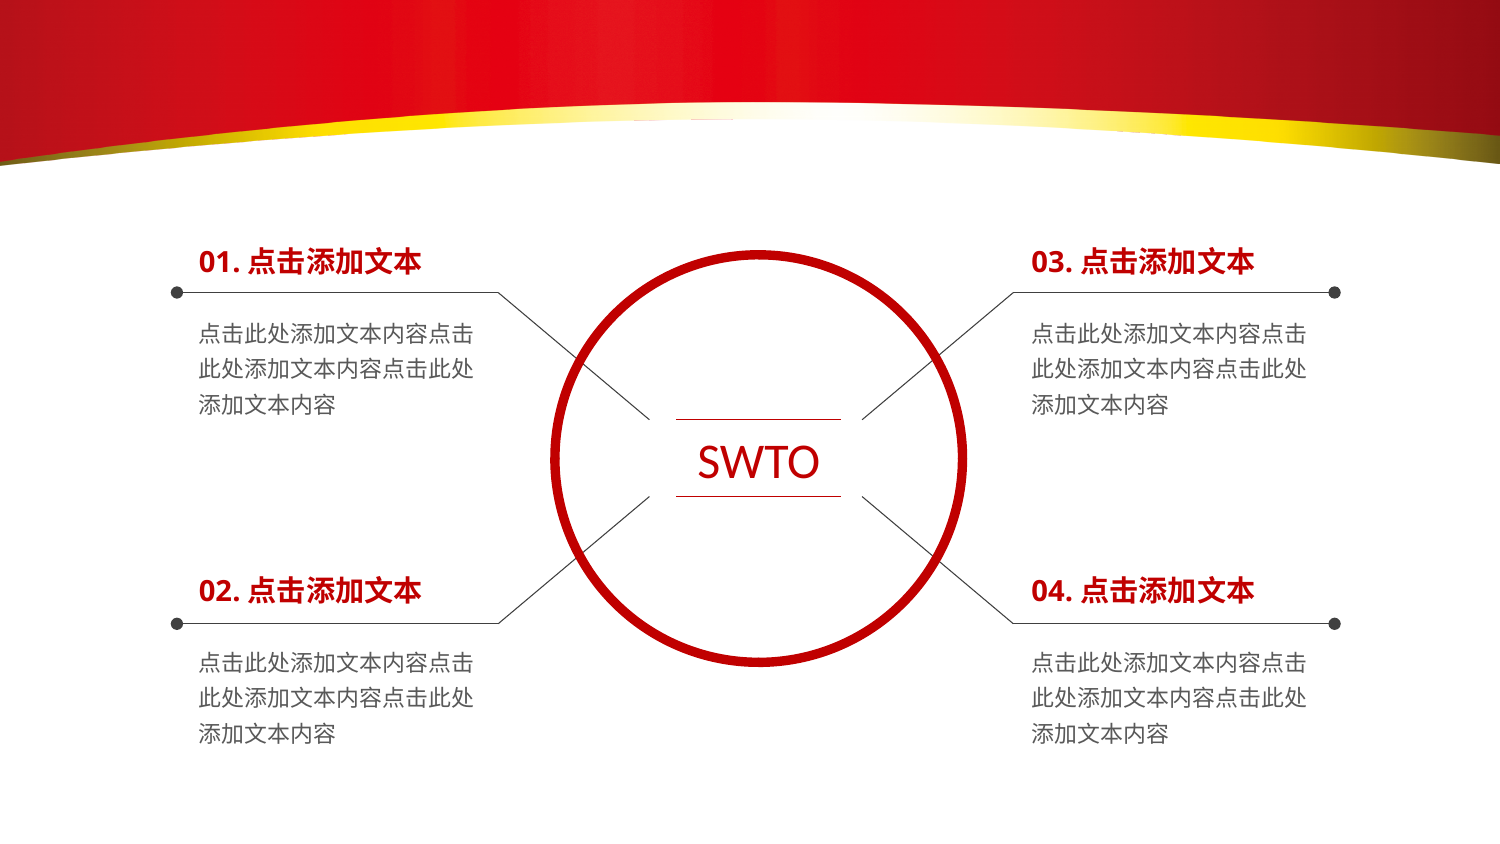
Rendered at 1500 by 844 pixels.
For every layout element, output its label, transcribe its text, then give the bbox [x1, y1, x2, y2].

picture [0, 0, 1500, 166]
text_box 03.点击添加文本 [1016, 235, 1335, 286]
text_box 点击此处添加文本内容点击此处添加文本内容点击此处添加文本内容 [1016, 632, 1335, 755]
text_box 点击此处添加文本内容点击此处添加文本内容点击此处添加文本内容 [184, 632, 502, 755]
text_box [176, 292, 554, 624]
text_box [963, 292, 1335, 624]
text_box 01.点击添加文本 [184, 235, 502, 286]
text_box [554, 254, 963, 663]
